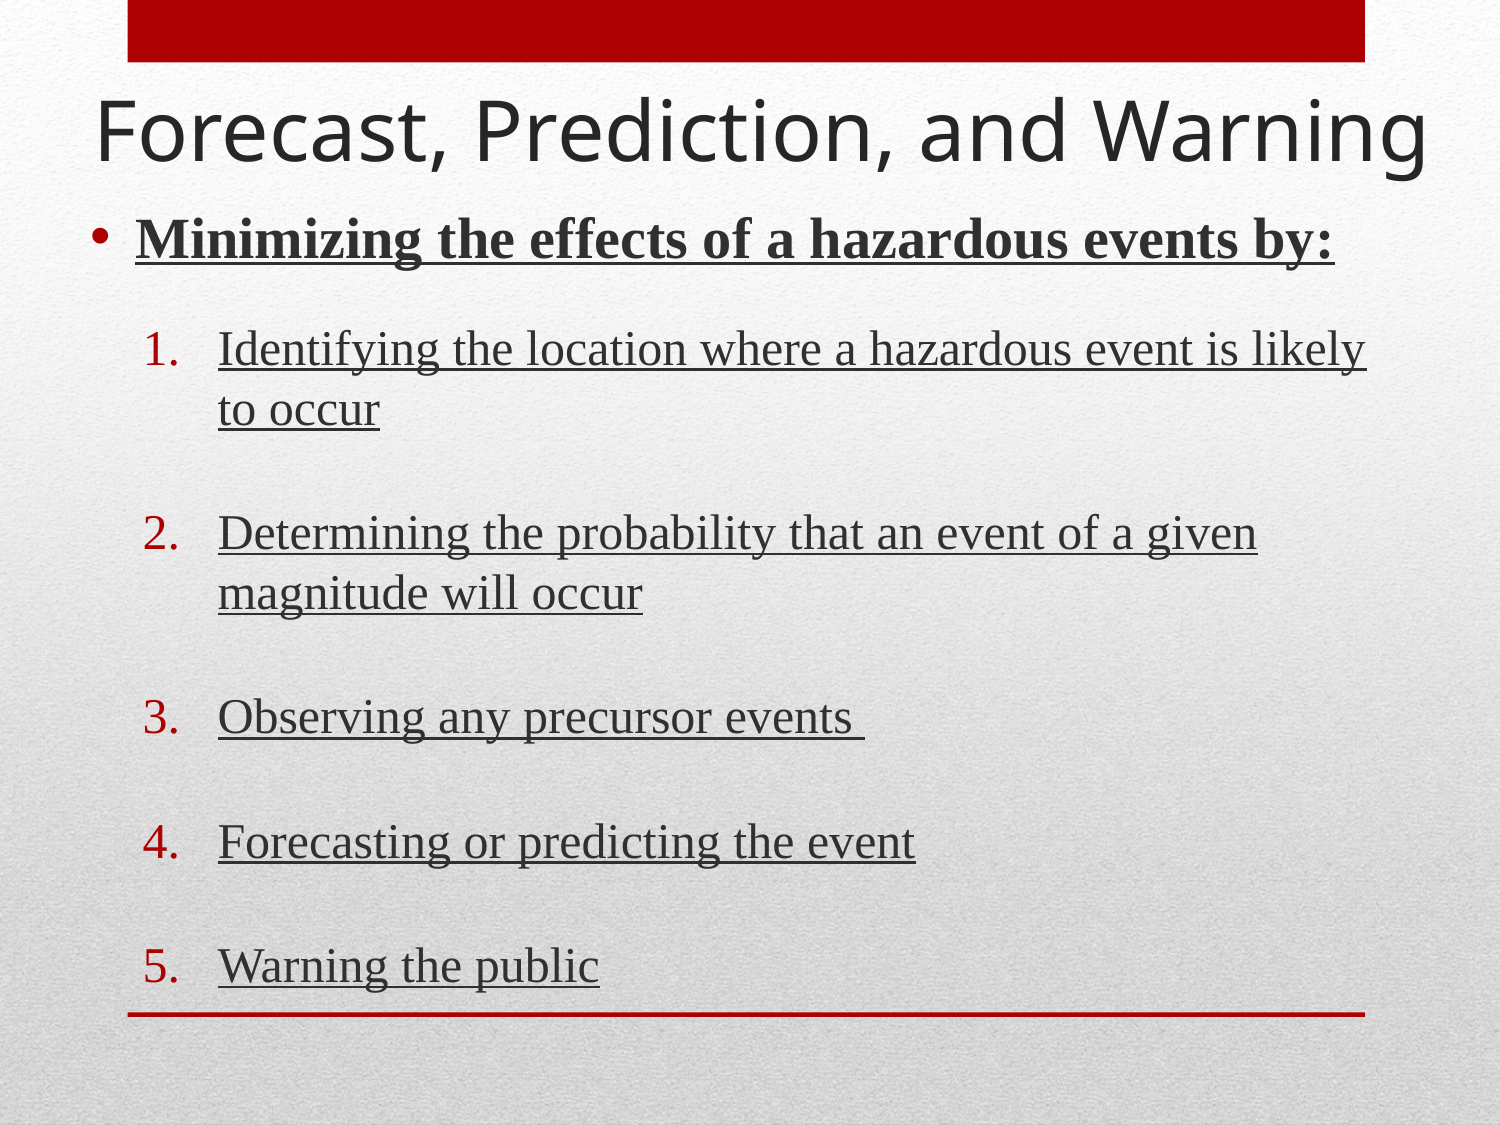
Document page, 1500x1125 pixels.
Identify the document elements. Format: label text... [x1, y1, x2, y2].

title Forecast, Prediction, and Warning [75, 50, 1450, 188]
list Minimizing the effects of a hazardous events by: Identifying the location where a hazardous event is likely to occur Determining the probability that an event of a given magnitude will occur Observing any precursor events Forecasting or predicting the event Warning the public [75, 162, 1425, 1031]
